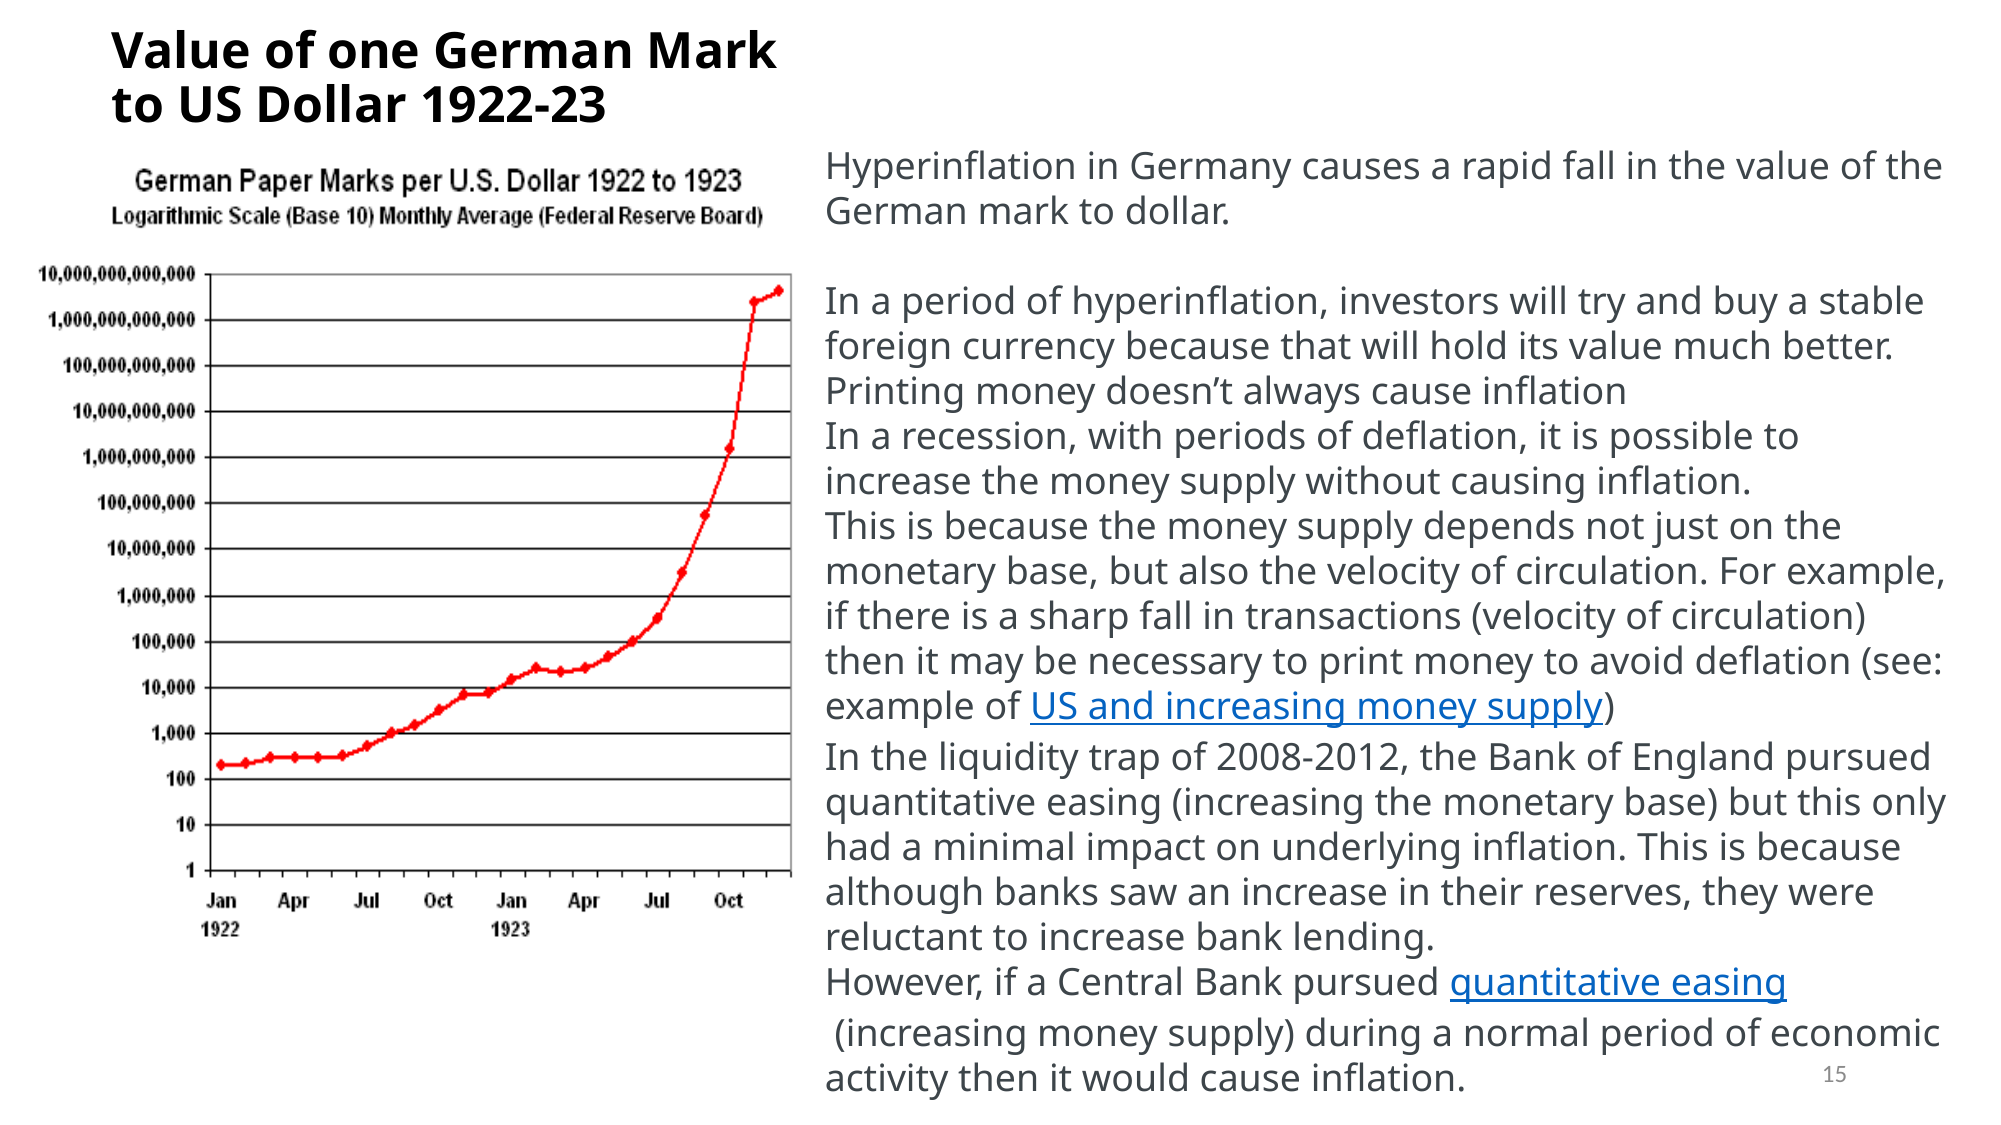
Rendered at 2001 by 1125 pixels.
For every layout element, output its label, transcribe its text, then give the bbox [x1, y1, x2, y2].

text_box Hyperinflation in Germany causes a rapid fall in the value of the German mark to dollar. In a period of hyperinflation, investors will try and buy a stable foreign currency because that will hold its value much better. Printing money doesn’t always cause inflation In a recession, with periods of deflation, it is possible to increase the money supply without causing inflation. This is because the money supply depends not just on the monetary base, but also the velocity of circulation. For example, if there is a sharp fall in transactions (velocity of circulation) then it may be necessary to print money to avoid deflation (see: example of US and increasing money supply) In the liquidity trap of 2008-2012, the Bank of England pursued quantitative easing (increasing the monetary base) but this only had a minimal impact on underlying inflation. This is because although banks saw an increase in their reserves, they were reluctant to increase bank lending. However, if a Central Bank pursued quantitative easing (increasing money supply) during a normal period of economic activity then it would cause inflation. [809, 0, 1971, 1107]
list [0, 131, 843, 954]
title Value of one German Mark to US Dollar 1922-23 [96, 0, 809, 131]
